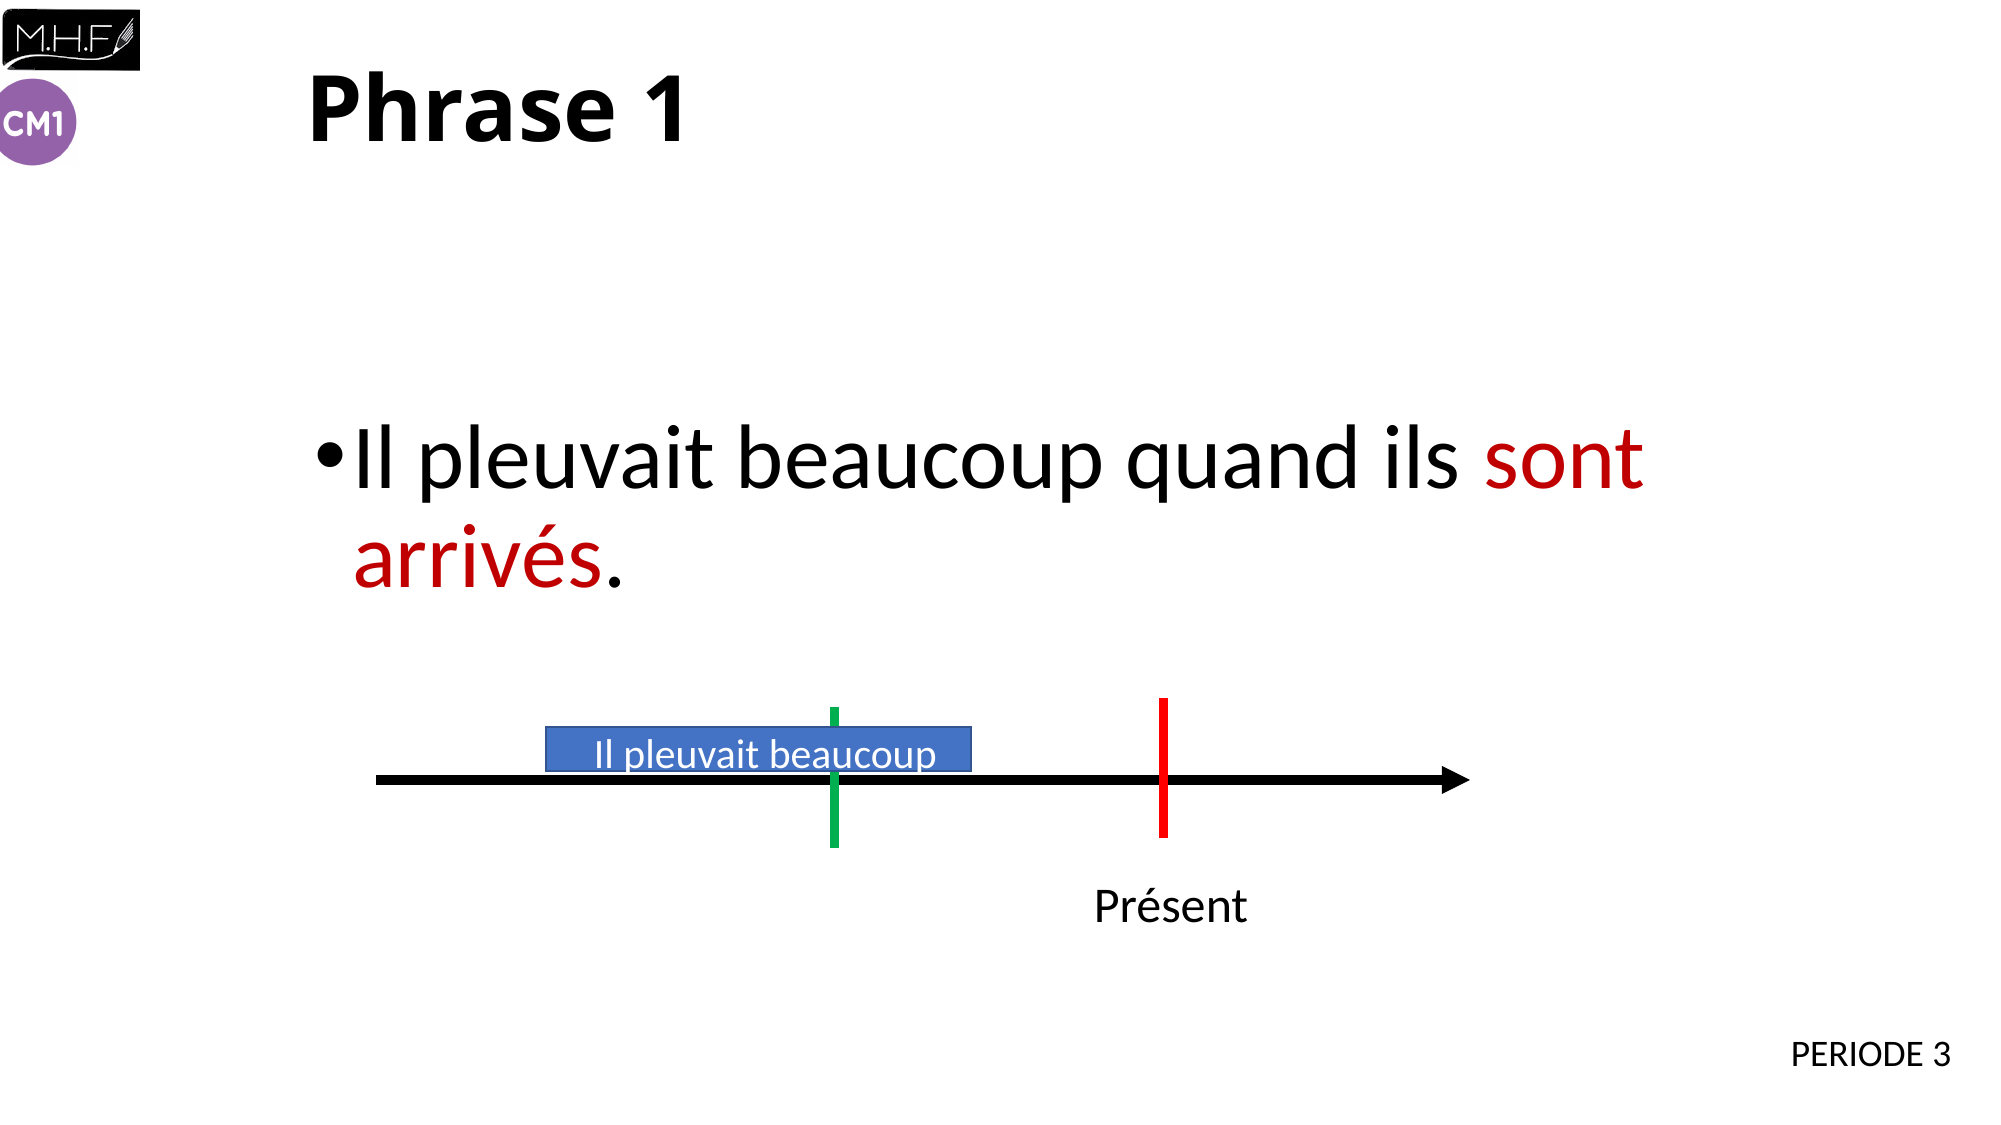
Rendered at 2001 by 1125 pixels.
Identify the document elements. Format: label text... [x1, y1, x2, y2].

picture [0, 7, 140, 166]
list Il pleuvait beaucoup quand ils sont arrivés. [299, 401, 1710, 857]
text_box PERIODE 3 [1362, 1021, 1967, 1082]
title Phrase 1 [290, 3, 1837, 221]
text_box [1079, 697, 1425, 941]
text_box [545, 719, 972, 785]
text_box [750, 707, 1079, 935]
